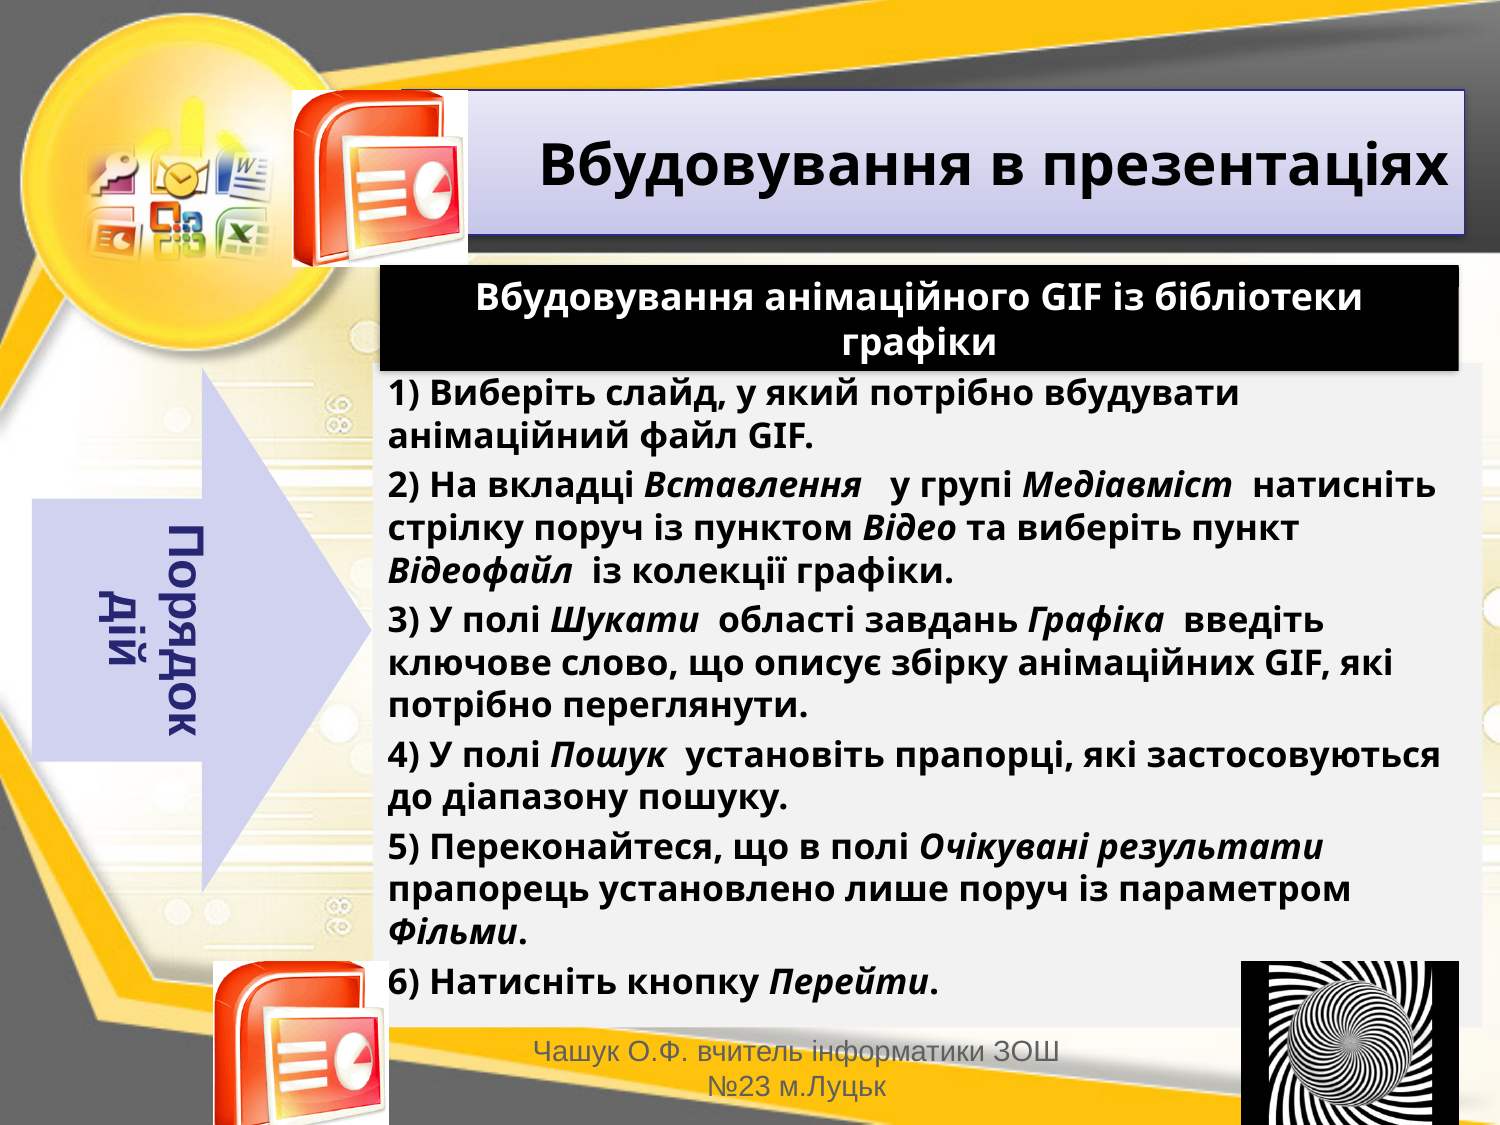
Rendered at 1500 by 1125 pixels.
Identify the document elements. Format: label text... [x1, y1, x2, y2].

picture [0, 0, 1500, 1125]
text_box Вбудовування анімаційного GIF із бібліотеки графіки [380, 265, 1459, 371]
footer Чашук О.Ф. вчитель інформатики ЗОШ №23 м.Луцьк [512, 1024, 1081, 1092]
text_box Порядок дій [31, 367, 372, 894]
title Вбудовування в презентаціях [466, 89, 1465, 236]
list 1) Виберіть слайд, у який потрібно вбудувати анімаційний файл GIF. 2) На вкладці Вставлення у групі Медіавміст натисніть стрілку поруч із пунктом Відео та виберіть пункт Відеофайл із колекції графіки. 3) У полі Шукати області завдань Графіка введіть ключове слово, що описує збірку анімаційних GIF, які потрібно переглянути. 4) У полі Пошук установіть прапорці, які застосовуються до діапазону пошуку. 5) Переконайтеся, що в полі Очікувані результати прапорець установлено лише поруч із параметром Фільми. 6) Натисніть кнопку Перейти. [372, 362, 1483, 1028]
